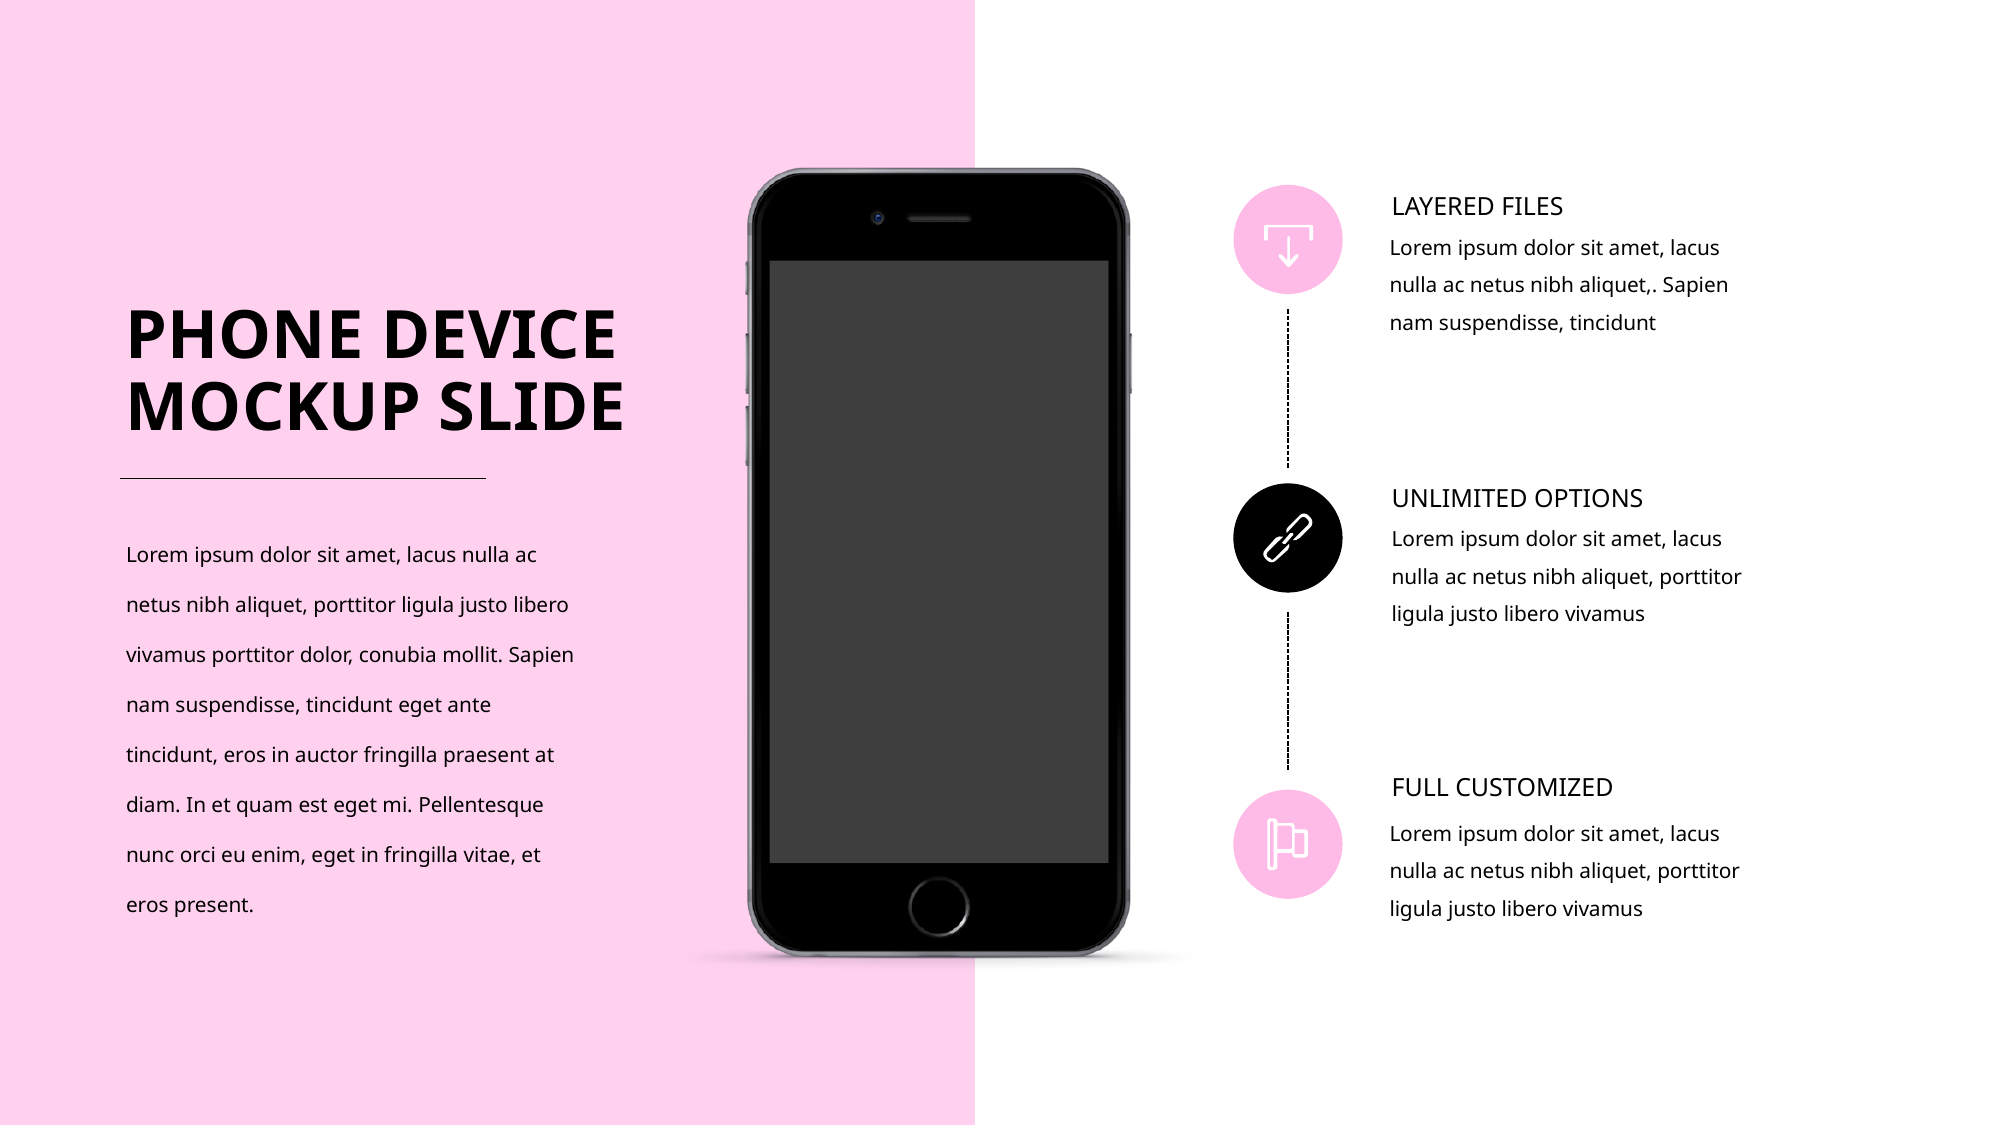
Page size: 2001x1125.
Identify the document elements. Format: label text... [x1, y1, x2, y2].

text_box Lorem ipsum dolor sit amet, lacus nulla ac netus nibh aliquet,. Sapien nam suspendisse, tincidunt [1374, 214, 1759, 342]
text_box Lorem ipsum dolor sit amet, lacus nulla ac netus nibh aliquet, porttitor ligula justo libero vivamus porttitor dolor, conubia mollit. Sapien nam suspendisse, tincidunt eget ante tincidunt, eros in auctor fringilla praesent at diam. In et quam est eget mi. Pellentesque nunc orci eu enim, eget in fringilla vitae, et eros present. [111, 509, 600, 924]
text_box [1233, 184, 1343, 899]
text_box LAYERED FILES [1376, 183, 1784, 228]
text_box [0, 0, 976, 1125]
text_box Lorem ipsum dolor sit amet, lacus nulla ac netus nibh aliquet, porttitor ligula justo libero vivamus [1374, 800, 1759, 928]
text_box PHONE DEVICE MOCKUP SLIDE [111, 294, 668, 445]
picture [668, 103, 1197, 1028]
text_box FULL CUSTOMIZED [1376, 764, 1784, 809]
text_box Lorem ipsum dolor sit amet, lacus nulla ac netus nibh aliquet, porttitor ligula justo libero vivamus [1376, 521, 1761, 634]
text_box UNLIMITED OPTIONS [1376, 475, 1784, 521]
